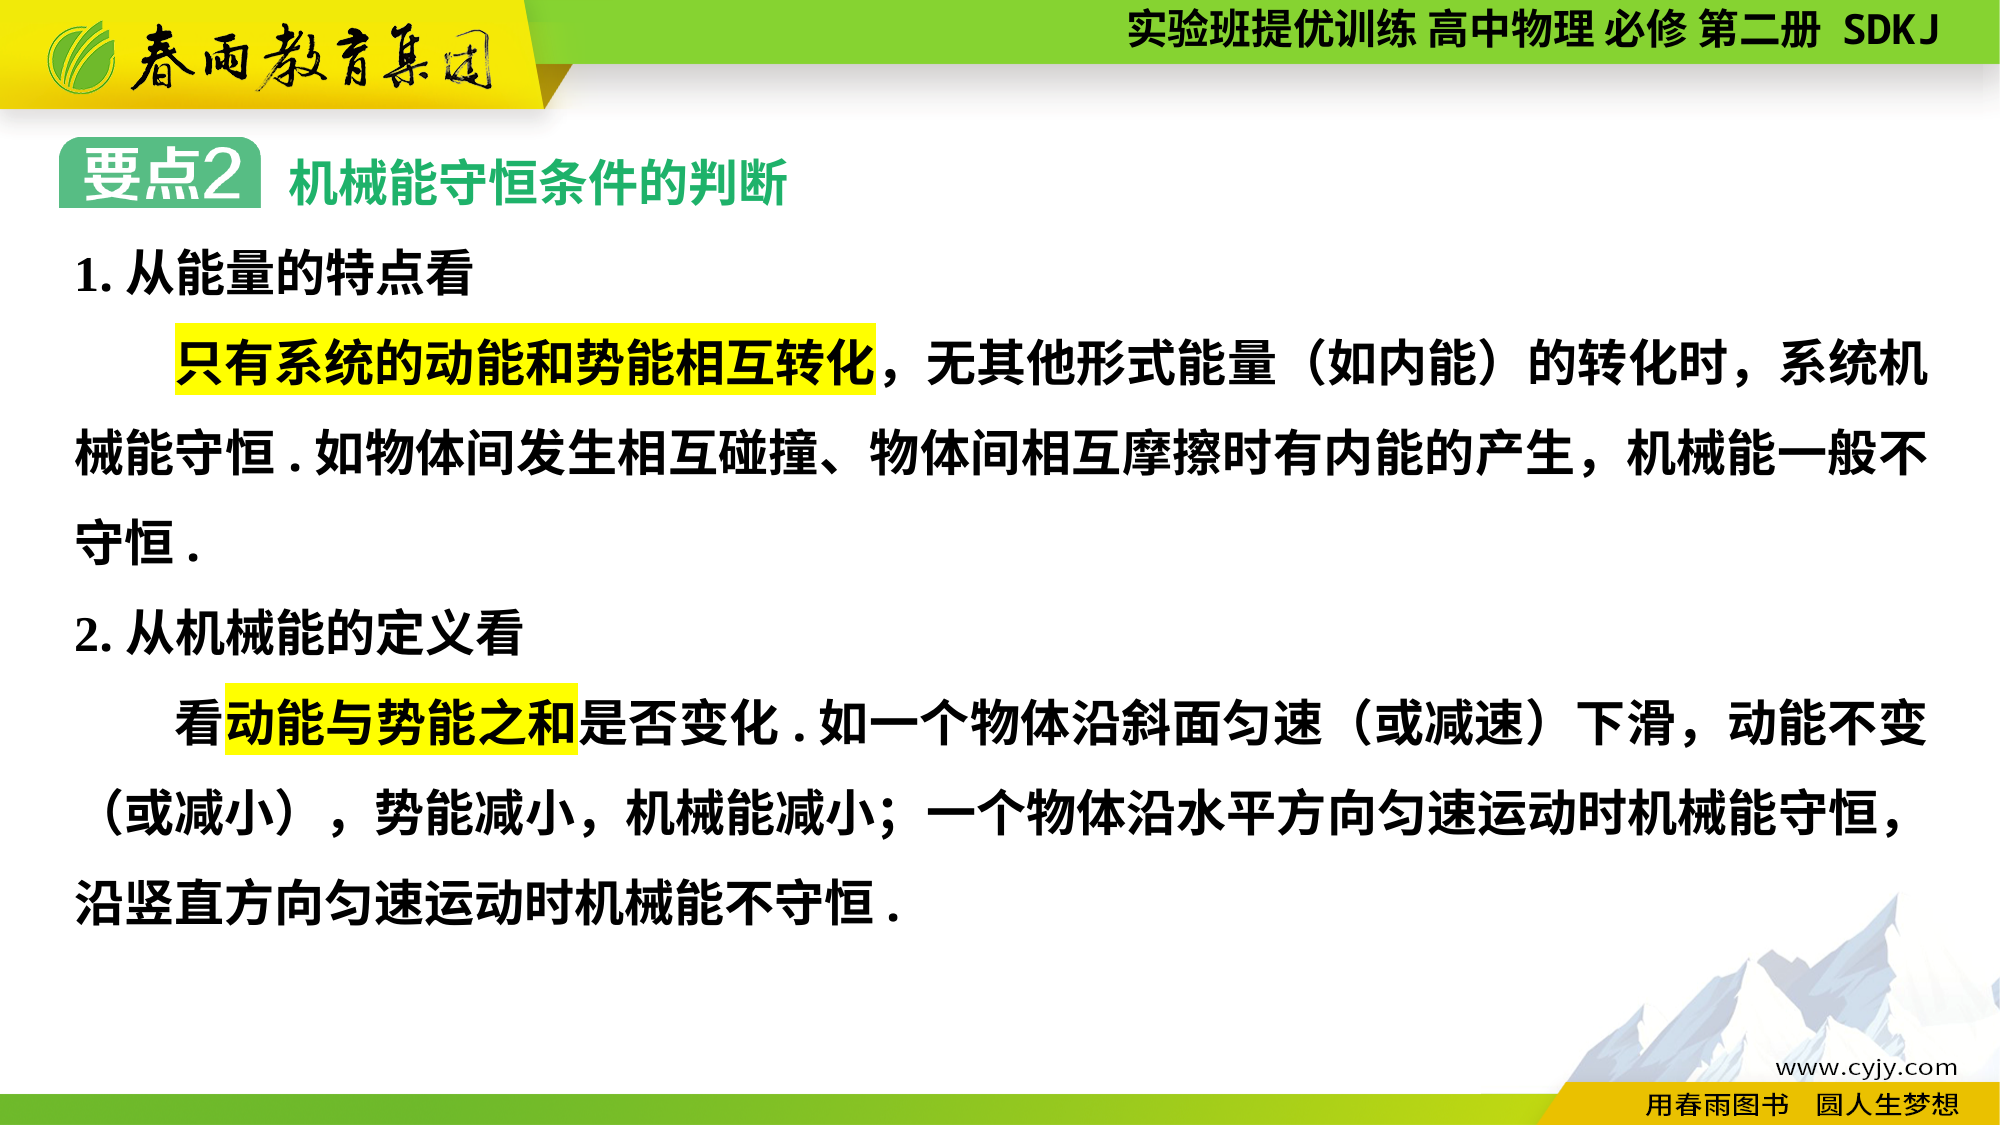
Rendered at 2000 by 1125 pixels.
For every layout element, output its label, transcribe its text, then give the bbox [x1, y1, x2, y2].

list 机械能守恒条件的判断 1.从能量的特点看 只有系统的动能和势能相互转化，无其他形式能量（如内能）的转化时，系统机械能守恒.如物体间发生相互碰撞、物体间相互摩擦时有内能的产生，机械能一般不守恒. 2.从机械能的定义看 看动能与势能之和是否变化.如一个物体沿斜面匀速（或减速）下滑，动能不变（或减小），势能减小，机械能减小；一个物体沿水平方向匀速运动时机械能守恒，沿竖直方向匀速运动时机械能不守恒. [59, 113, 1944, 936]
picture [0, 0, 2000, 1125]
